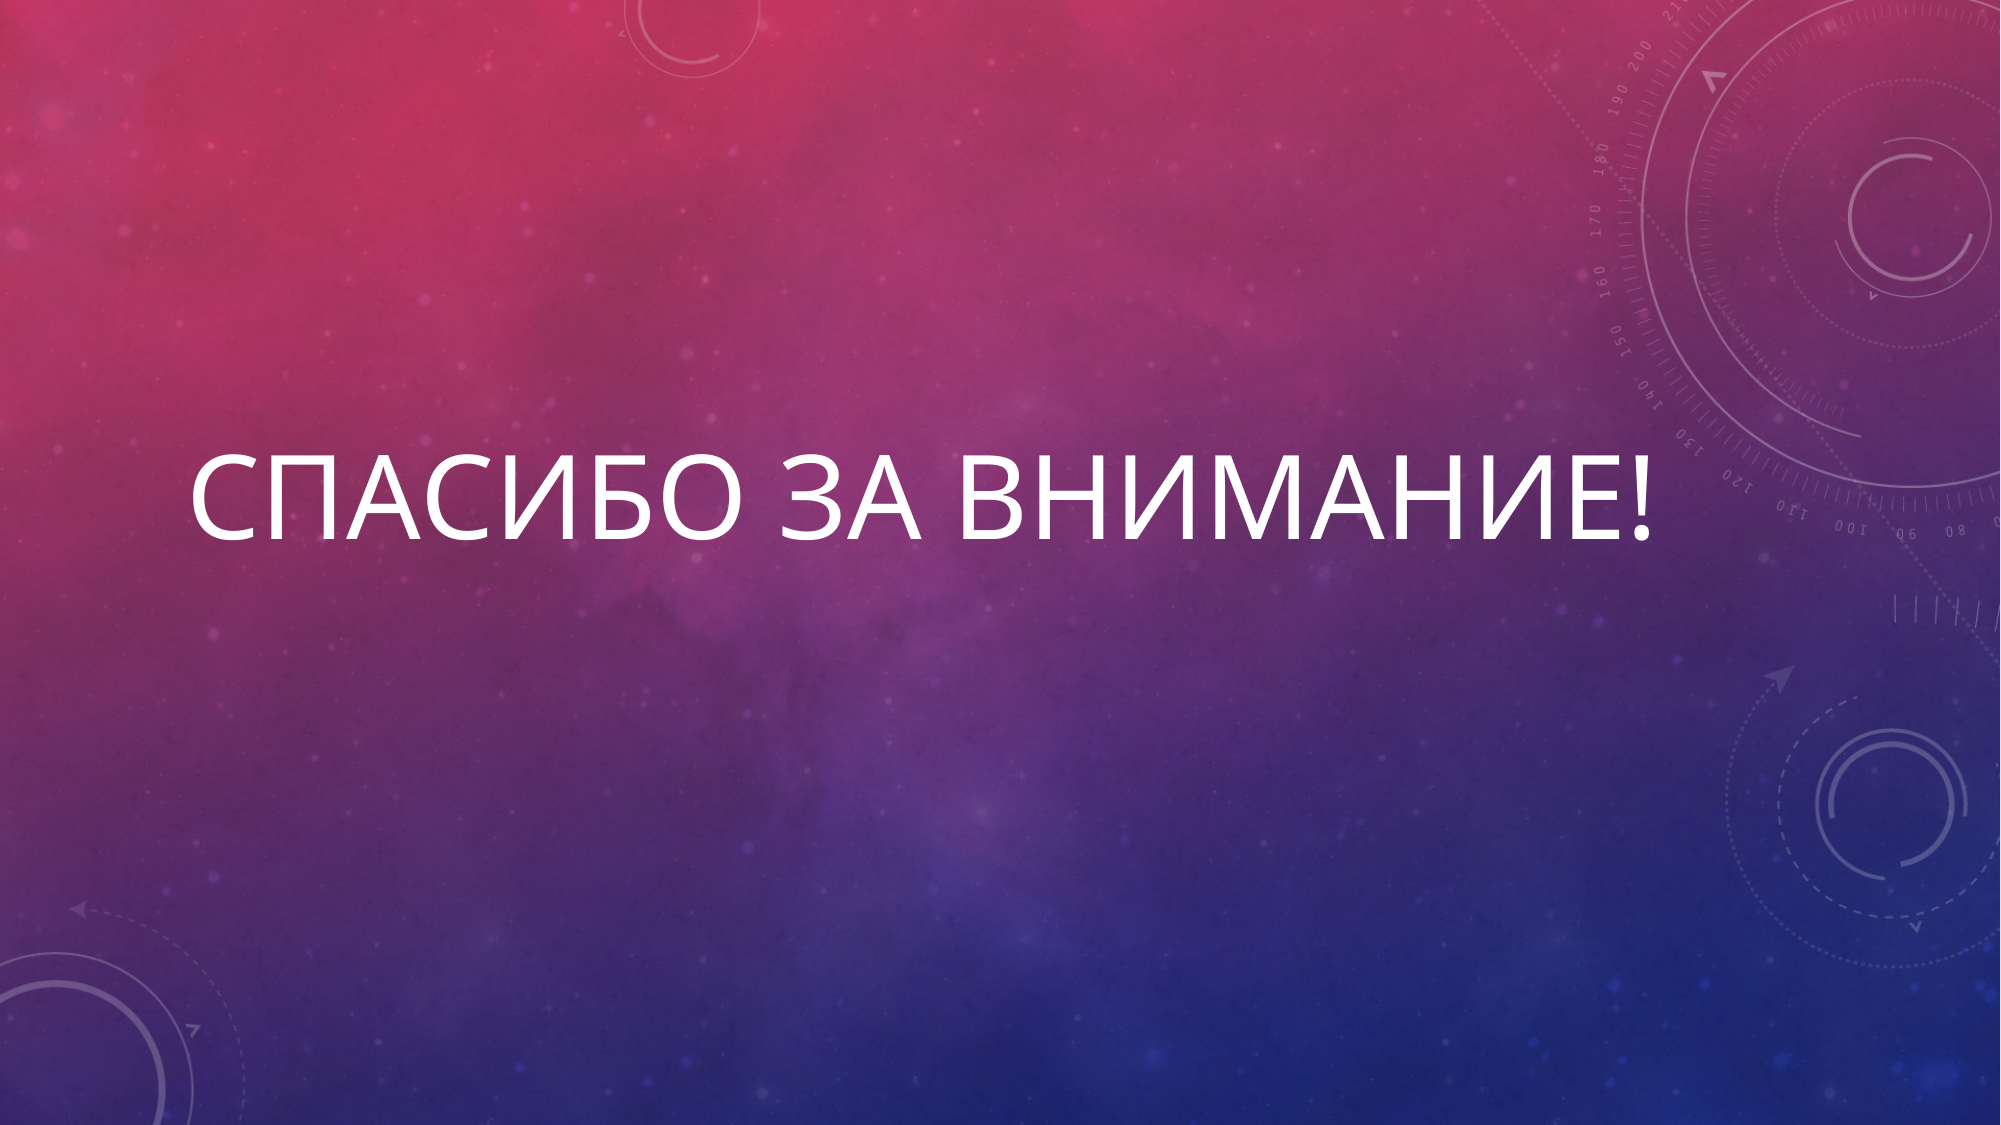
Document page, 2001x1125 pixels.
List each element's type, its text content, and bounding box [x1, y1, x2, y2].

picture [0, 0, 2001, 1125]
title Спасибо за внимание! [171, 373, 1834, 613]
